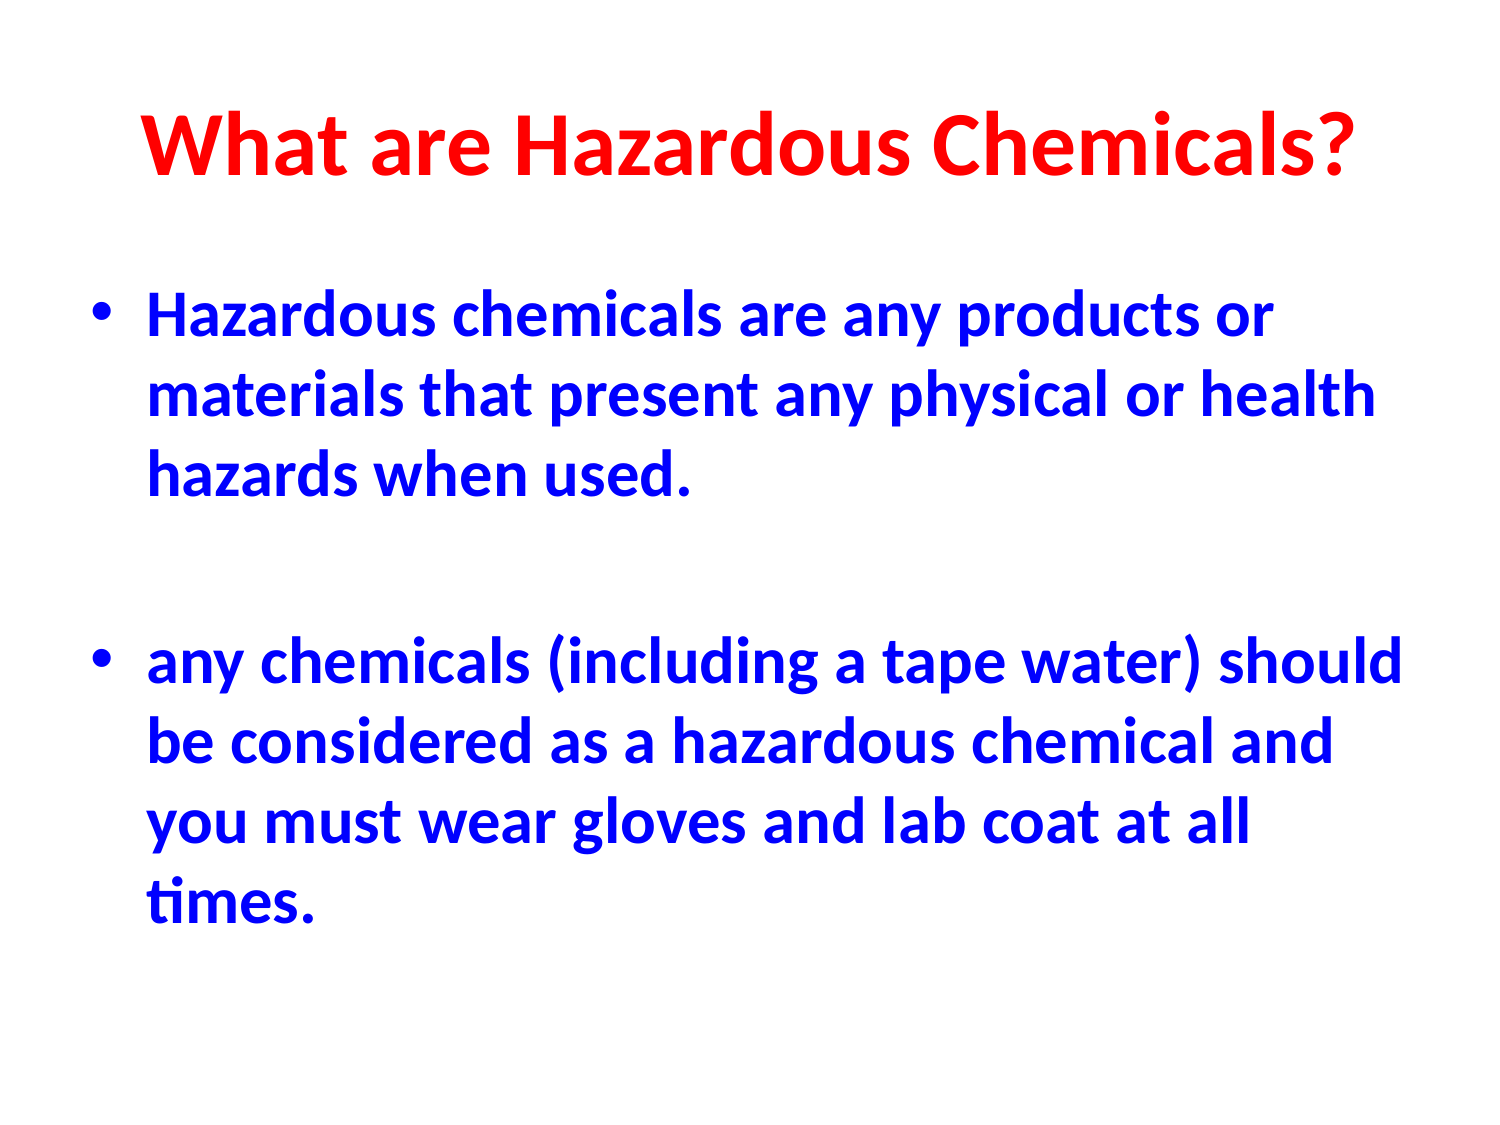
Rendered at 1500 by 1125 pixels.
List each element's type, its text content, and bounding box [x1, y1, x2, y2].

title What are Hazardous Chemicals? [75, 45, 1425, 233]
list Hazardous chemicals are any products or materials that present any physical or health hazards when used. any chemicals (including a tape water) should be considered as a hazardous chemical and you must wear gloves and lab coat at all times. [75, 262, 1425, 1005]
